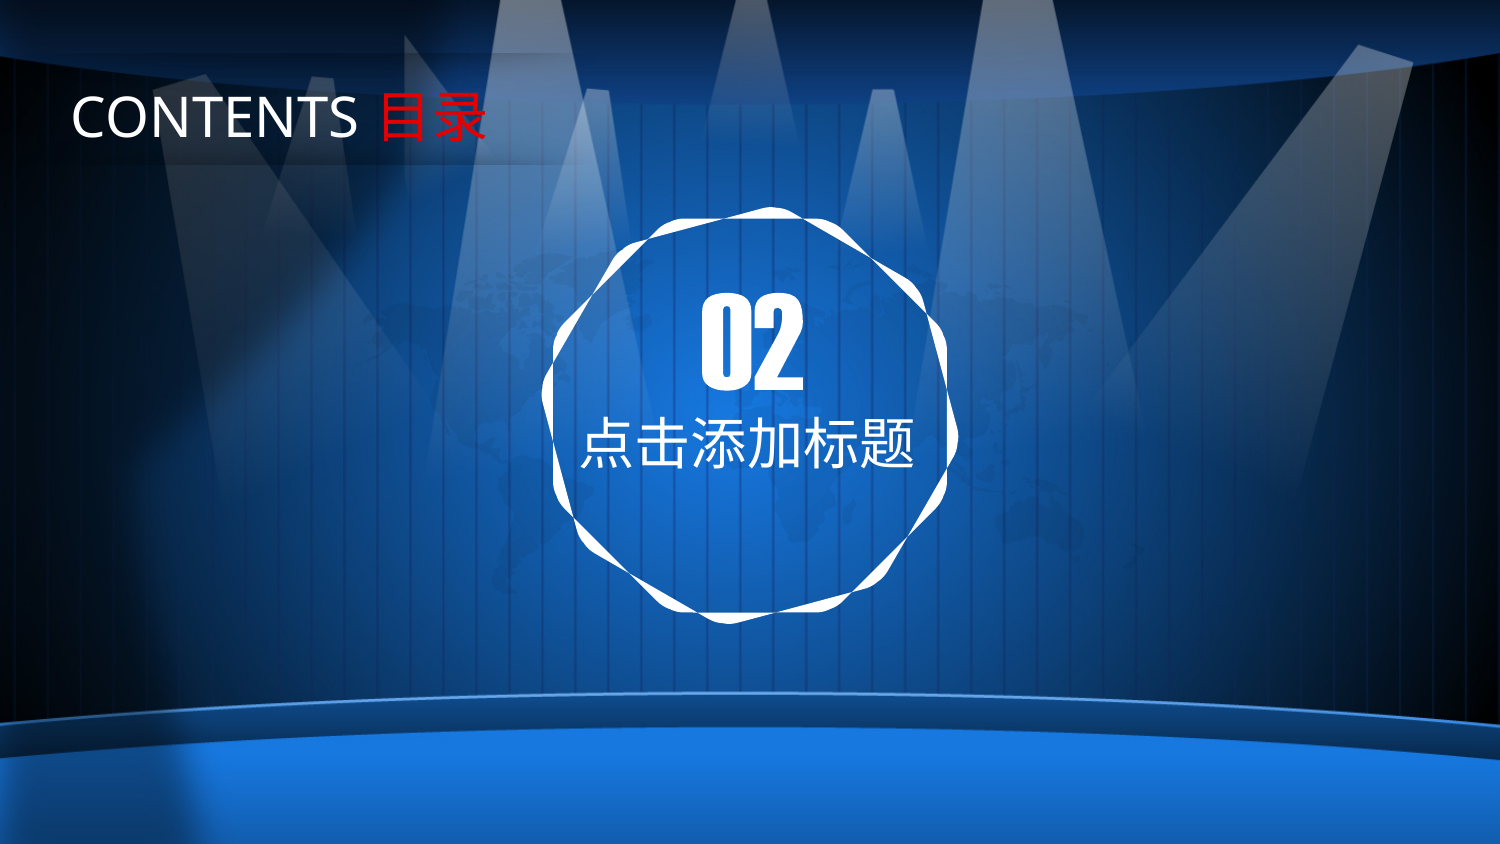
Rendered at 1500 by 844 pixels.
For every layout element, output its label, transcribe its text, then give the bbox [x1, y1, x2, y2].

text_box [533, 198, 967, 633]
text_box CONTENTS [56, 105, 361, 113]
text_box 目录 [361, 105, 504, 113]
picture [0, 0, 1500, 844]
